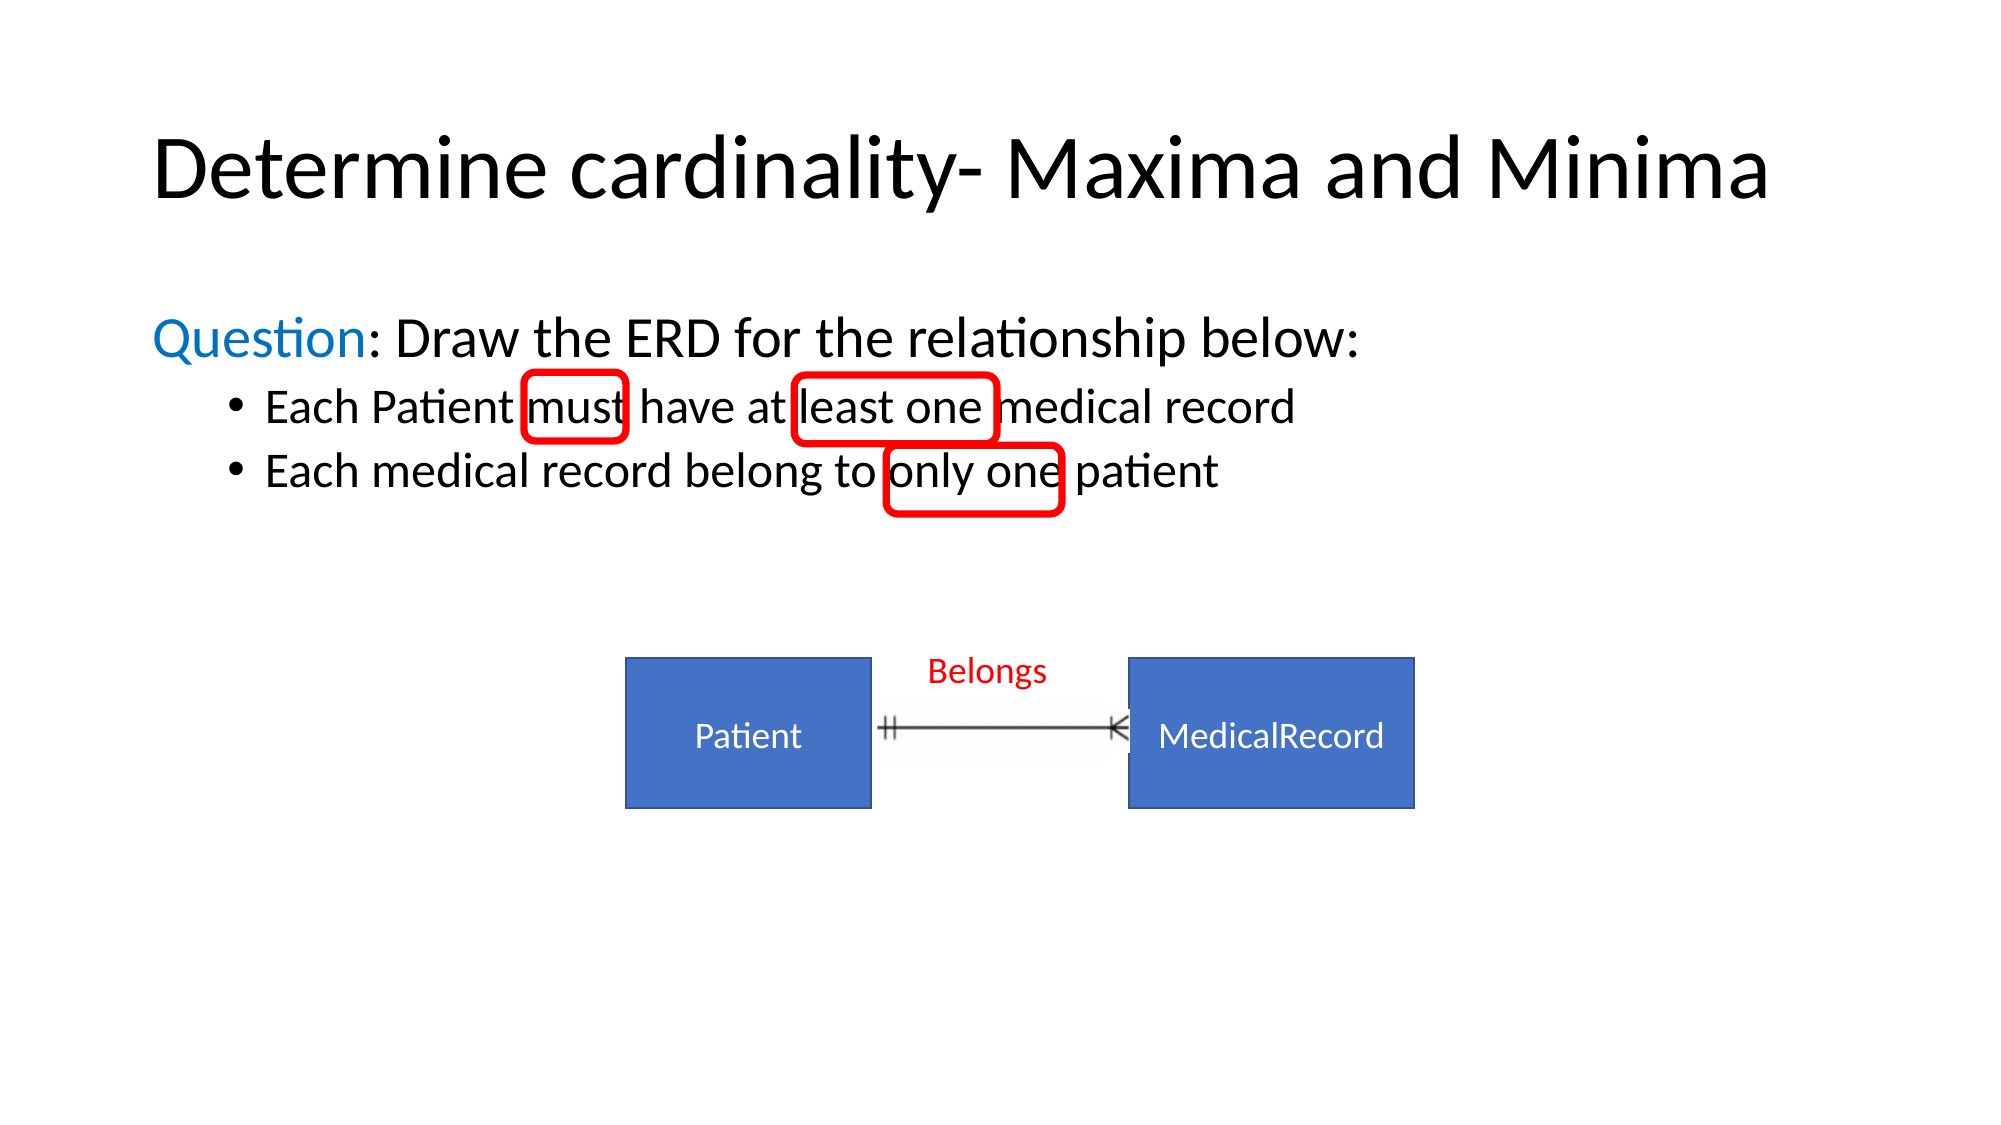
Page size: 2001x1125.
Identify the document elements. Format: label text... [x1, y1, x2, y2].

text_box MedicalRecord [1128, 657, 1415, 809]
title Determine cardinality- Maxima and Minima [137, 59, 1863, 278]
text_box [885, 444, 1063, 515]
text_box Patient [625, 657, 872, 809]
list Question: Draw the ERD for the relationship below: Each Patient must have at least one medical record Each medical record belong to only one patient [137, 299, 1863, 659]
text_box [522, 371, 628, 442]
text_box Belongs [912, 638, 1071, 699]
text_box [793, 373, 999, 445]
picture [877, 702, 1130, 764]
